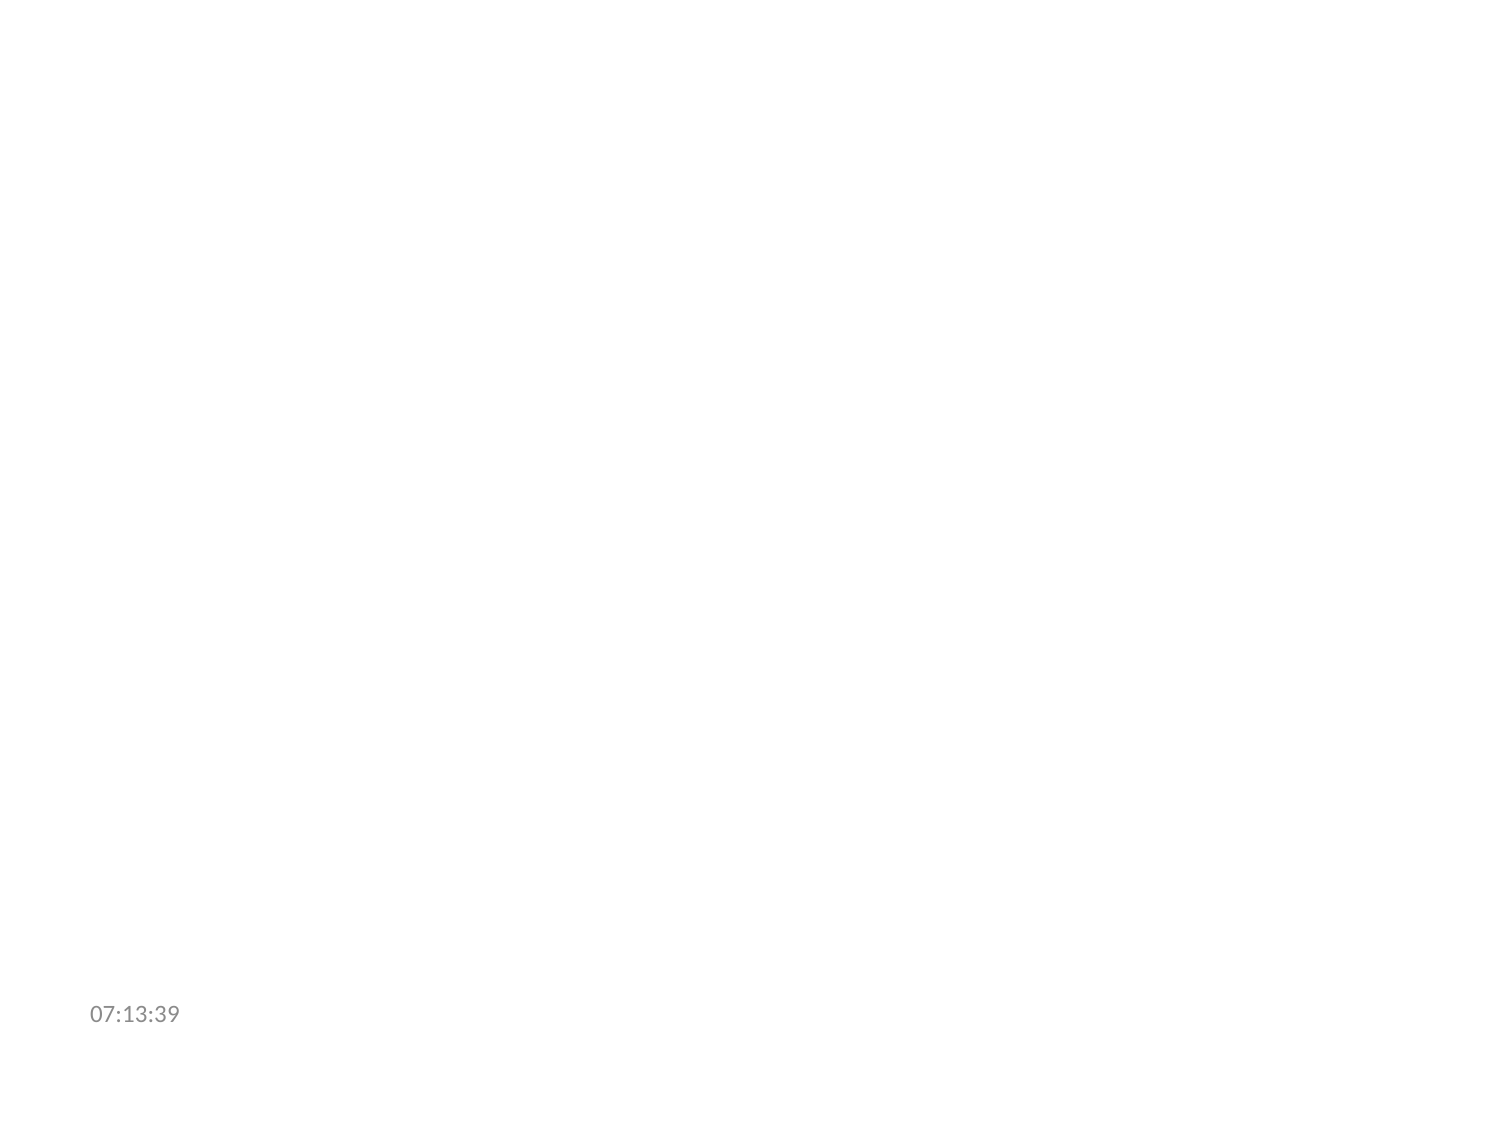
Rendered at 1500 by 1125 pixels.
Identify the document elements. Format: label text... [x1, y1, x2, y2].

text_box 15:35:09 [75, 982, 425, 1043]
